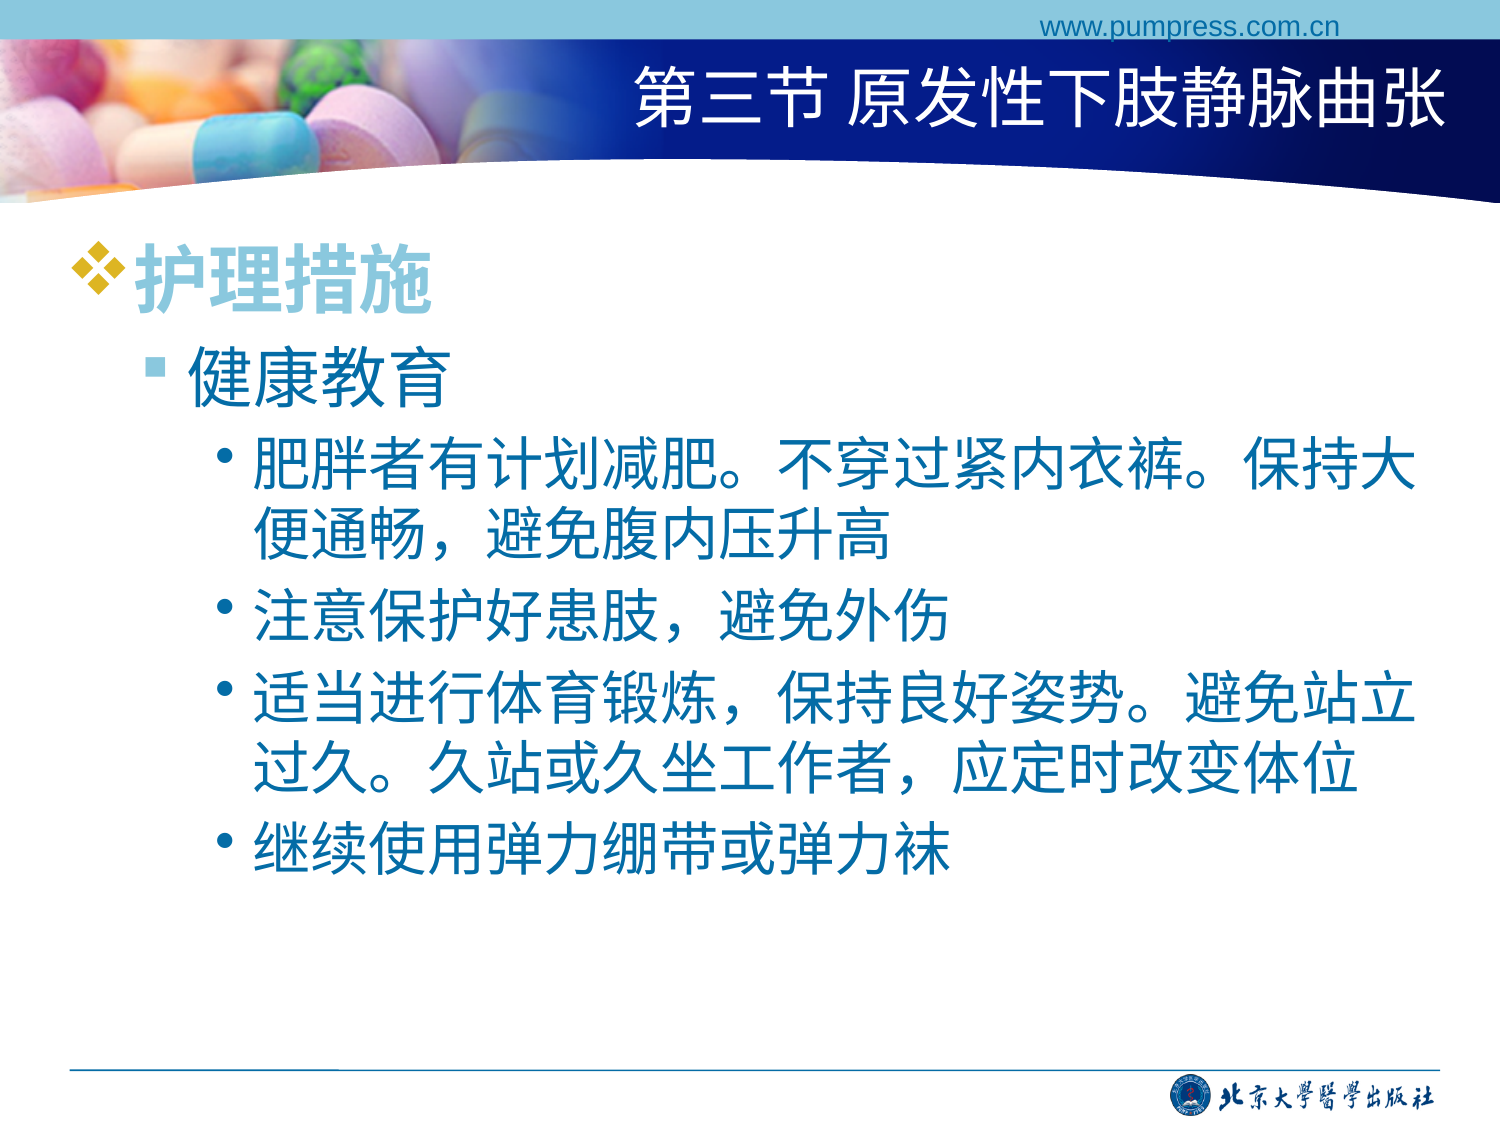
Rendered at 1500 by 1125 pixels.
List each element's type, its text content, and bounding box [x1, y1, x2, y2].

picture [0, 40, 1500, 203]
list 护理措施 健康教育 肥胖者有计划减肥。不穿过紧内衣裤。保持大便通畅，避免腹内压升高 注意保护好患肢，避免外伤 适当进行体育锻炼，保持良好姿势。避免站立过久。久站或久坐工作者，应定时改变体位 继续使用弹力绷带或弹力袜 [49, 224, 1463, 1026]
picture [1170, 1074, 1436, 1118]
slide_number www.pumpress.com.cn [1025, 0, 1463, 38]
title 第三节 原发性下肢静脉曲张 [137, 49, 1463, 143]
